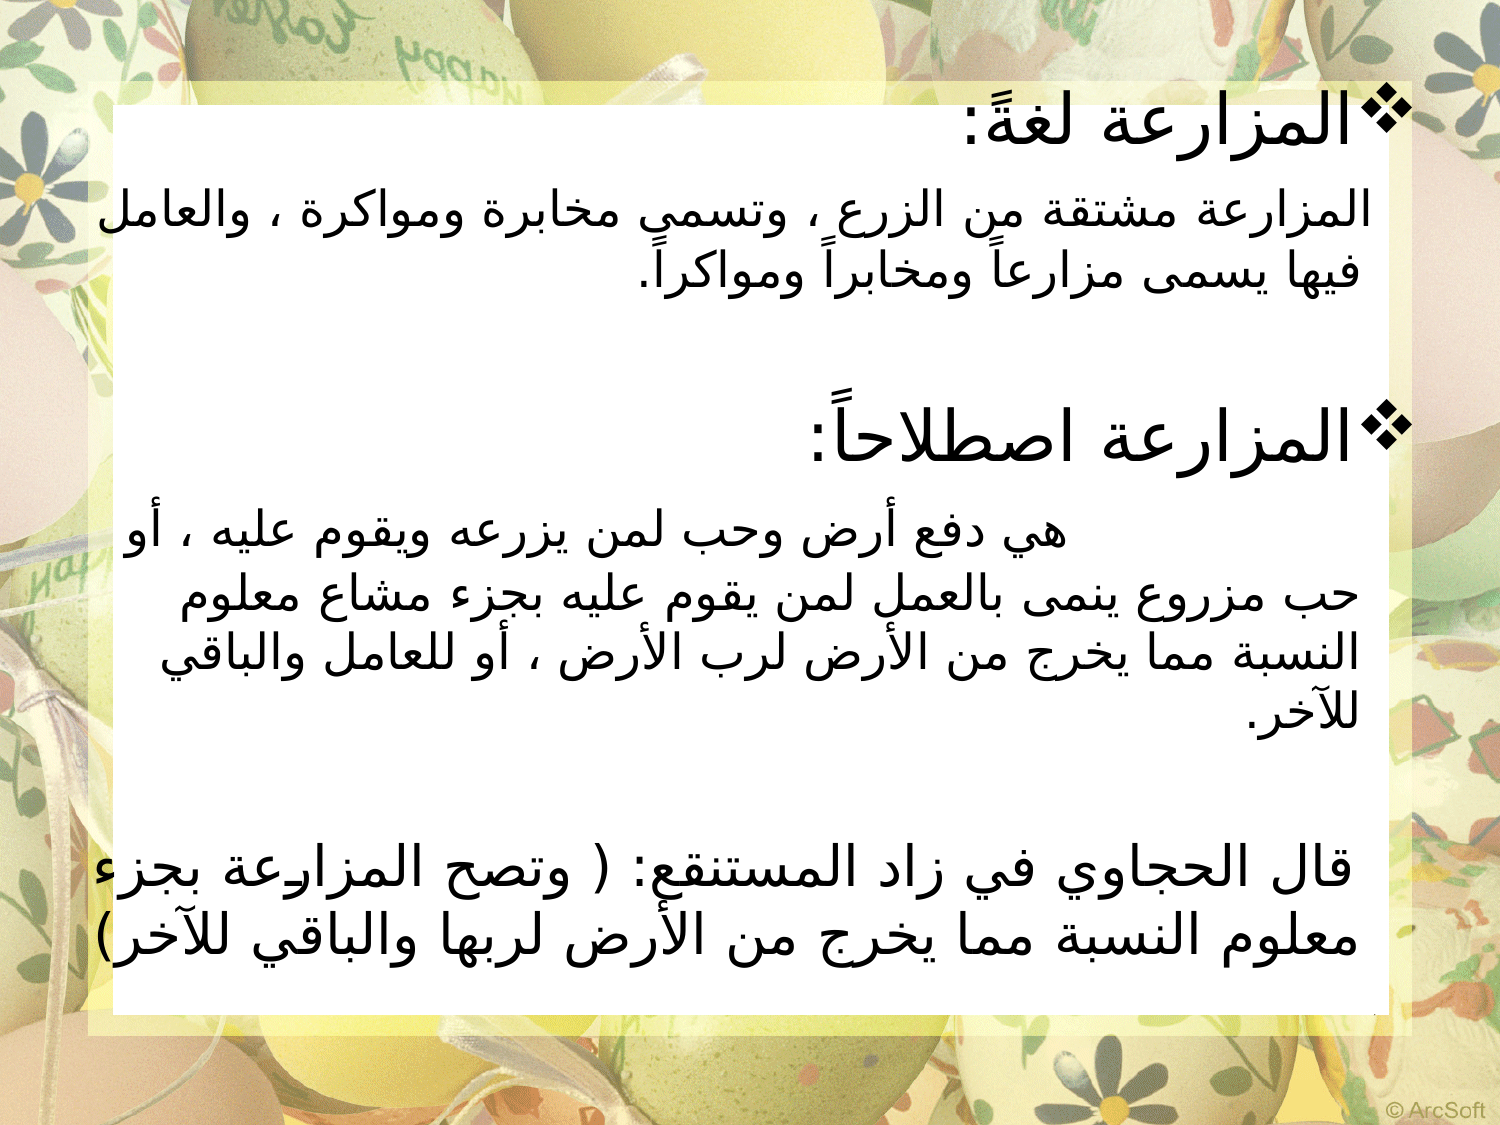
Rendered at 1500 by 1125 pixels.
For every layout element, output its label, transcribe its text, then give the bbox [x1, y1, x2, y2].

list المزارعة لغةً: المزارعة مشتقة من الزرع ، وتسمى مخابرة ومواكرة ، والعامل فيها يسمى مزارعاً ومخابراً ومواكراً. المزارعة اصطلاحاً: هي دفع أرض وحب لمن يزرعه ويقوم عليه ، أو حب مزروع ينمى بالعمل لمن يقوم عليه بجزء مشاع معلوم النسبة مما يخرج من الأرض لرب الأرض ، أو للعامل والباقي للآخر. قال الحجاوي في زاد المستنقع: ( وتصح المزارعة بجزء معلوم النسبة مما يخرج من الأرض لربها والباقي للآخر) [75, 66, 1425, 1047]
picture [0, 0, 1500, 1125]
